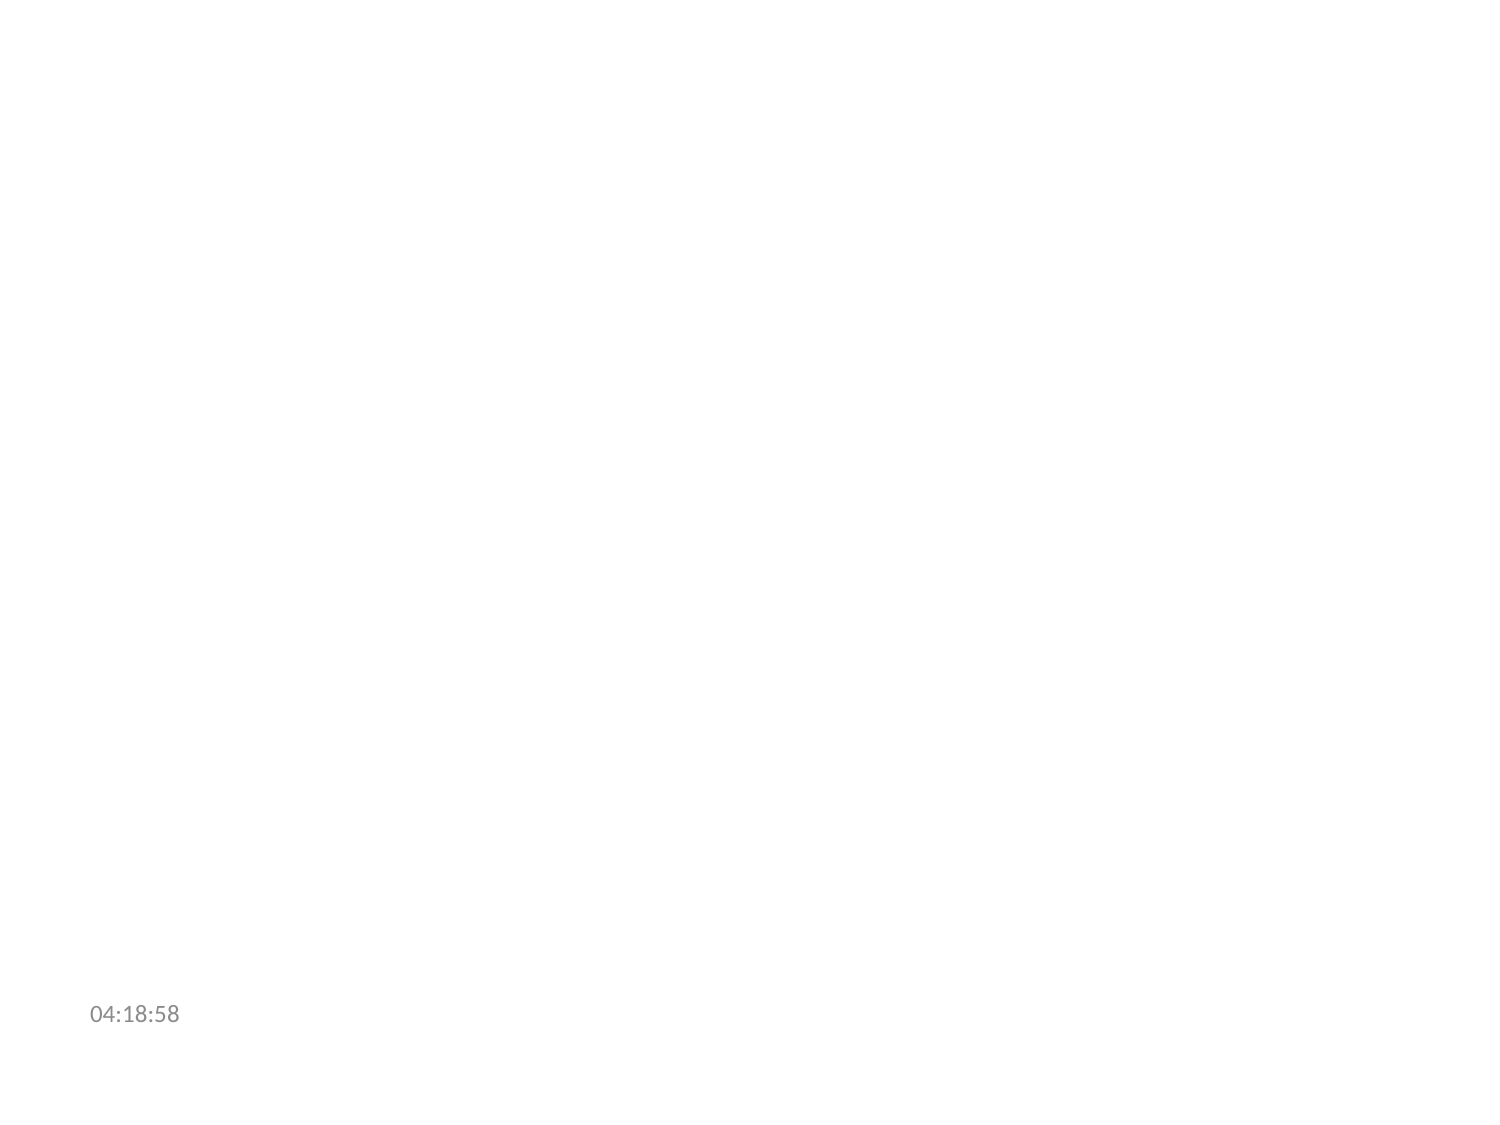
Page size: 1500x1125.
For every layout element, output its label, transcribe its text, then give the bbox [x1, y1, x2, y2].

text_box 15:35:09 [75, 982, 425, 1043]
